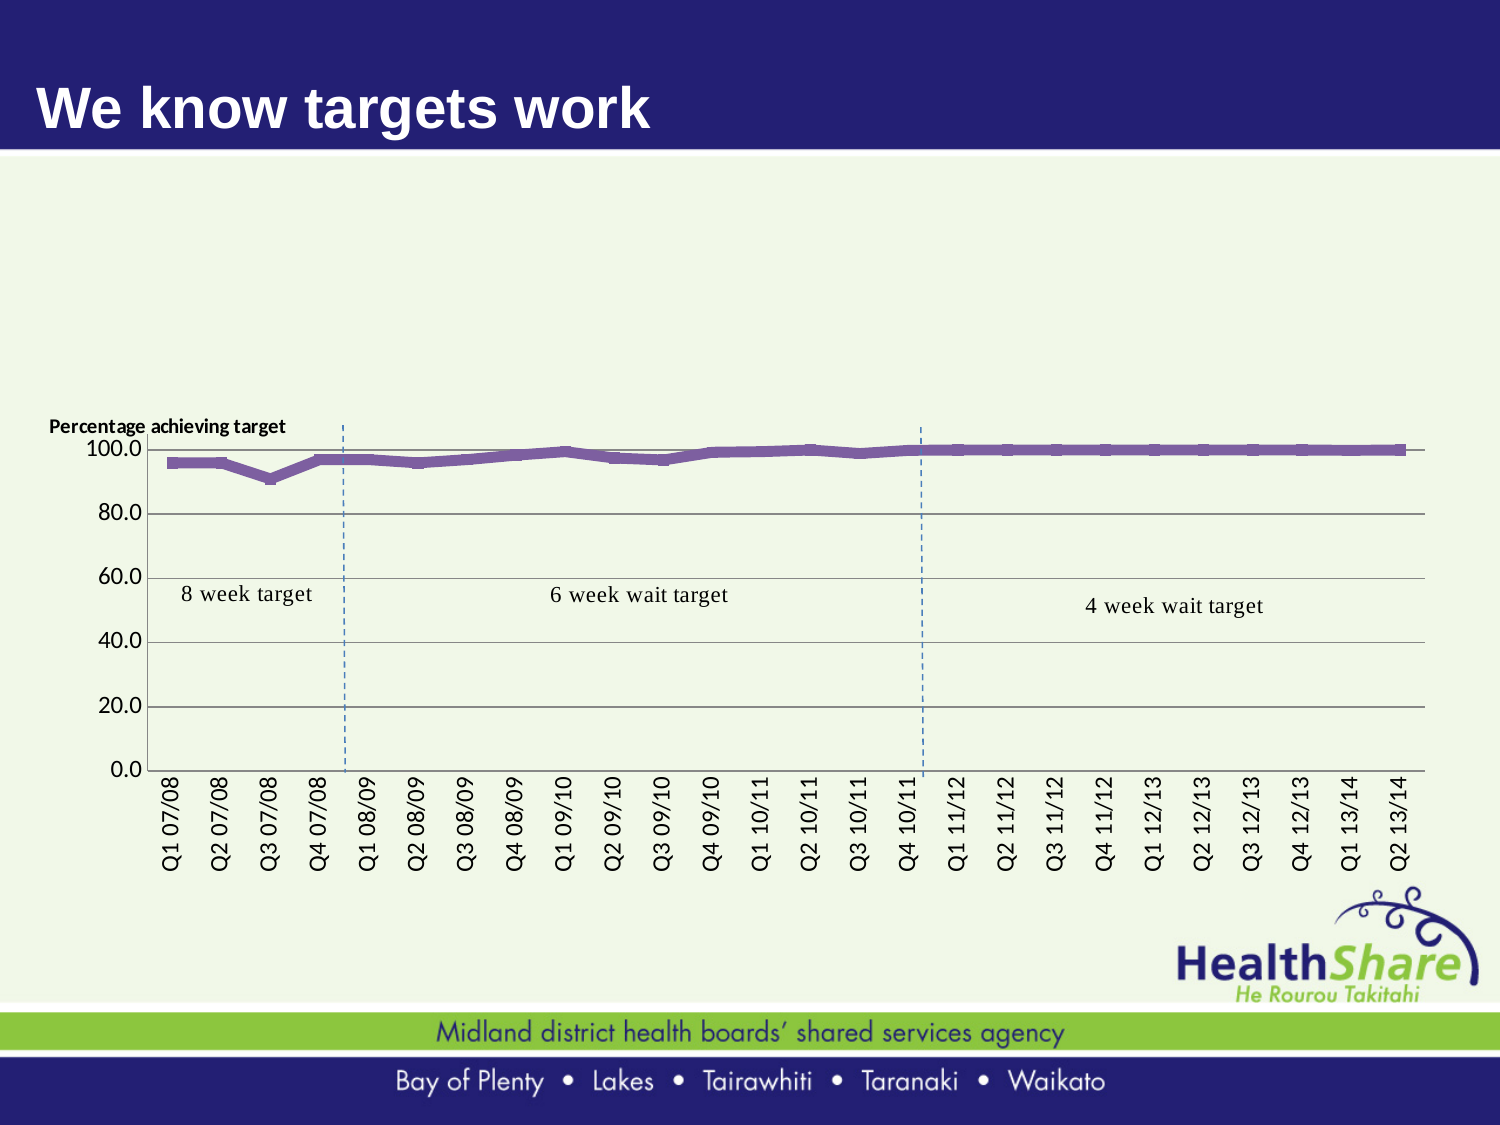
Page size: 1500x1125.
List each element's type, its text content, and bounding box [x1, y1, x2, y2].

chart [37, 166, 1472, 899]
picture [0, 0, 1500, 1125]
title We know targets work [21, 40, 1372, 171]
